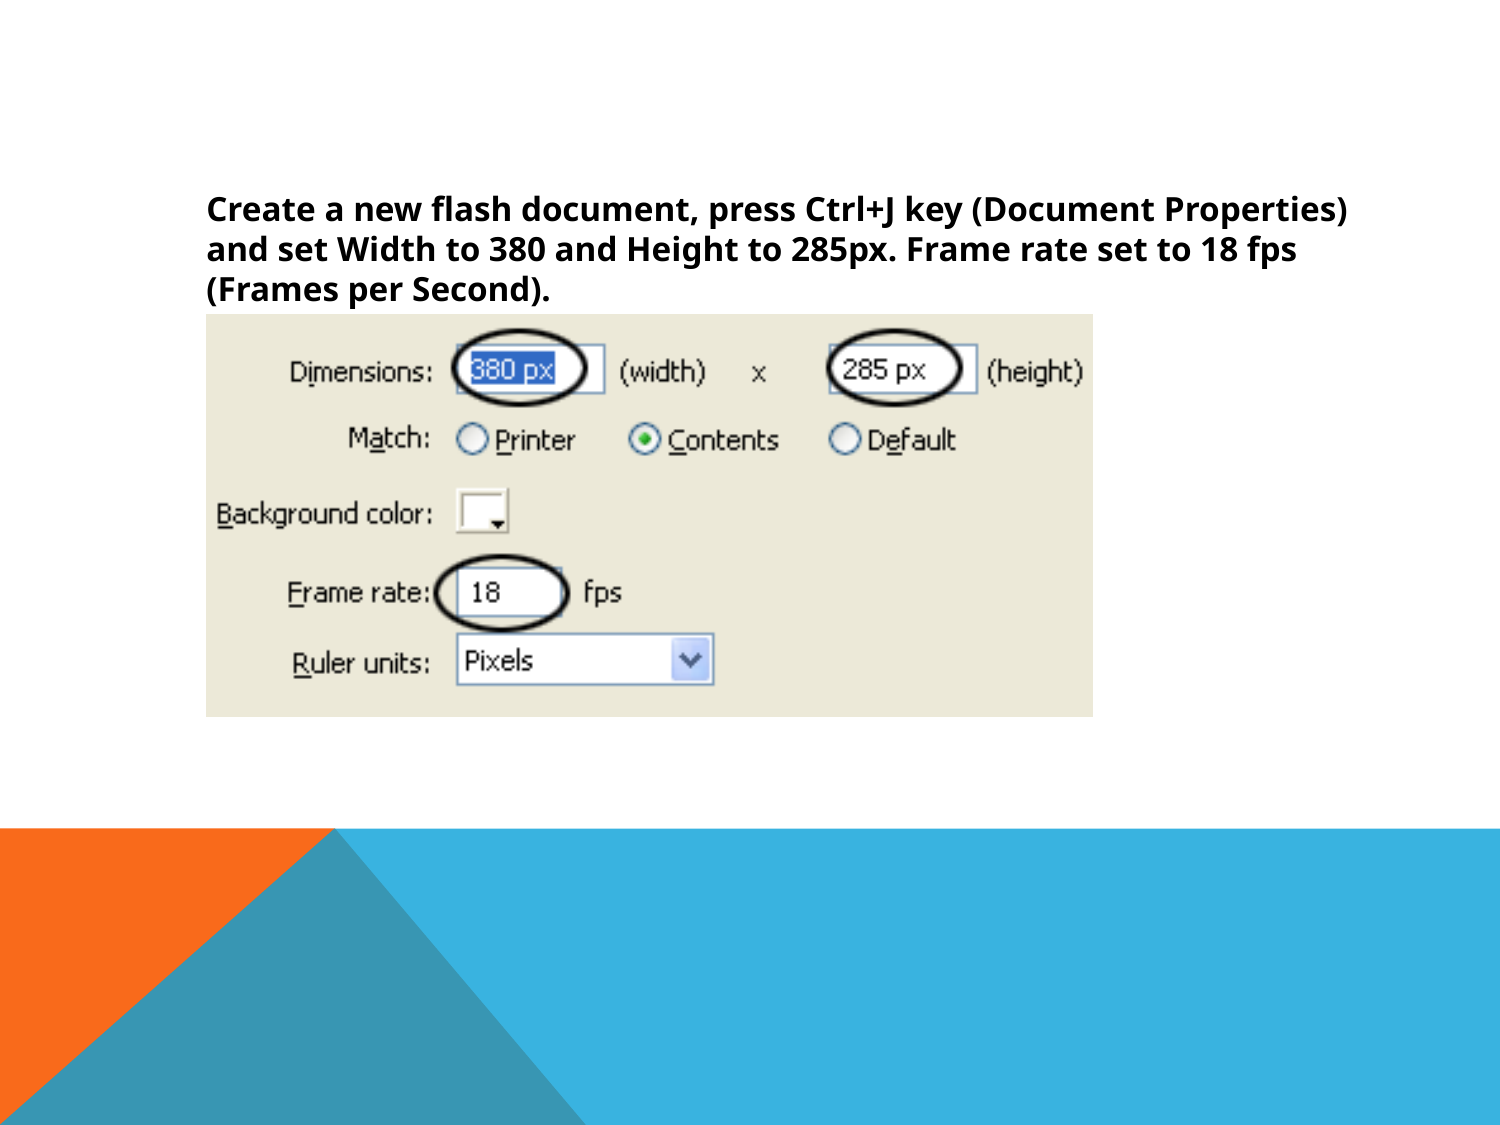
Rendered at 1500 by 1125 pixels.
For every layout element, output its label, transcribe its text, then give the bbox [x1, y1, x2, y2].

picture [206, 314, 1093, 718]
list Create a new flash document, press Ctrl+J key (Document Properties) and set Width to 380 and Height to 285px. Frame rate set to 18 fps (Frames per Second). [135, 180, 1369, 768]
